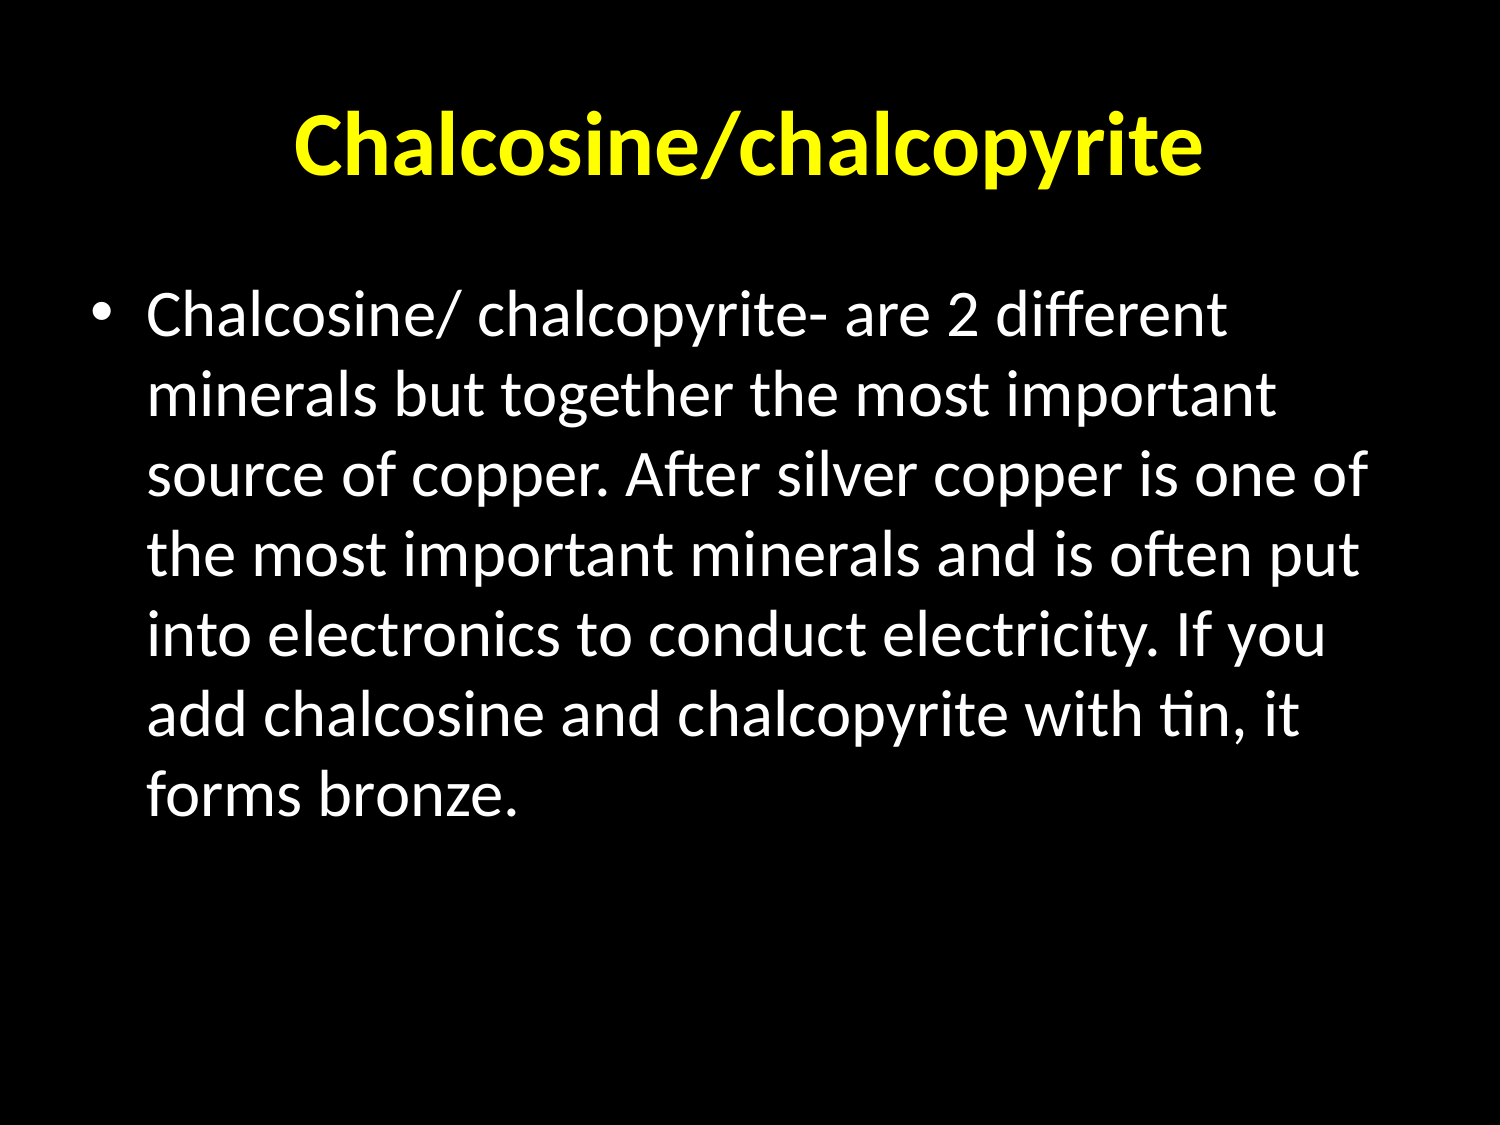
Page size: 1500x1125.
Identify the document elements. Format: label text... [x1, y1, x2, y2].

title Chalcosine/chalcopyrite [75, 45, 1425, 233]
list Chalcosine/ chalcopyrite- are 2 different minerals but together the most important source of copper. After silver copper is one of the most important minerals and is often put into electronics to conduct electricity. If you add chalcosine and chalcopyrite with tin, it forms bronze. [75, 262, 1425, 1005]
